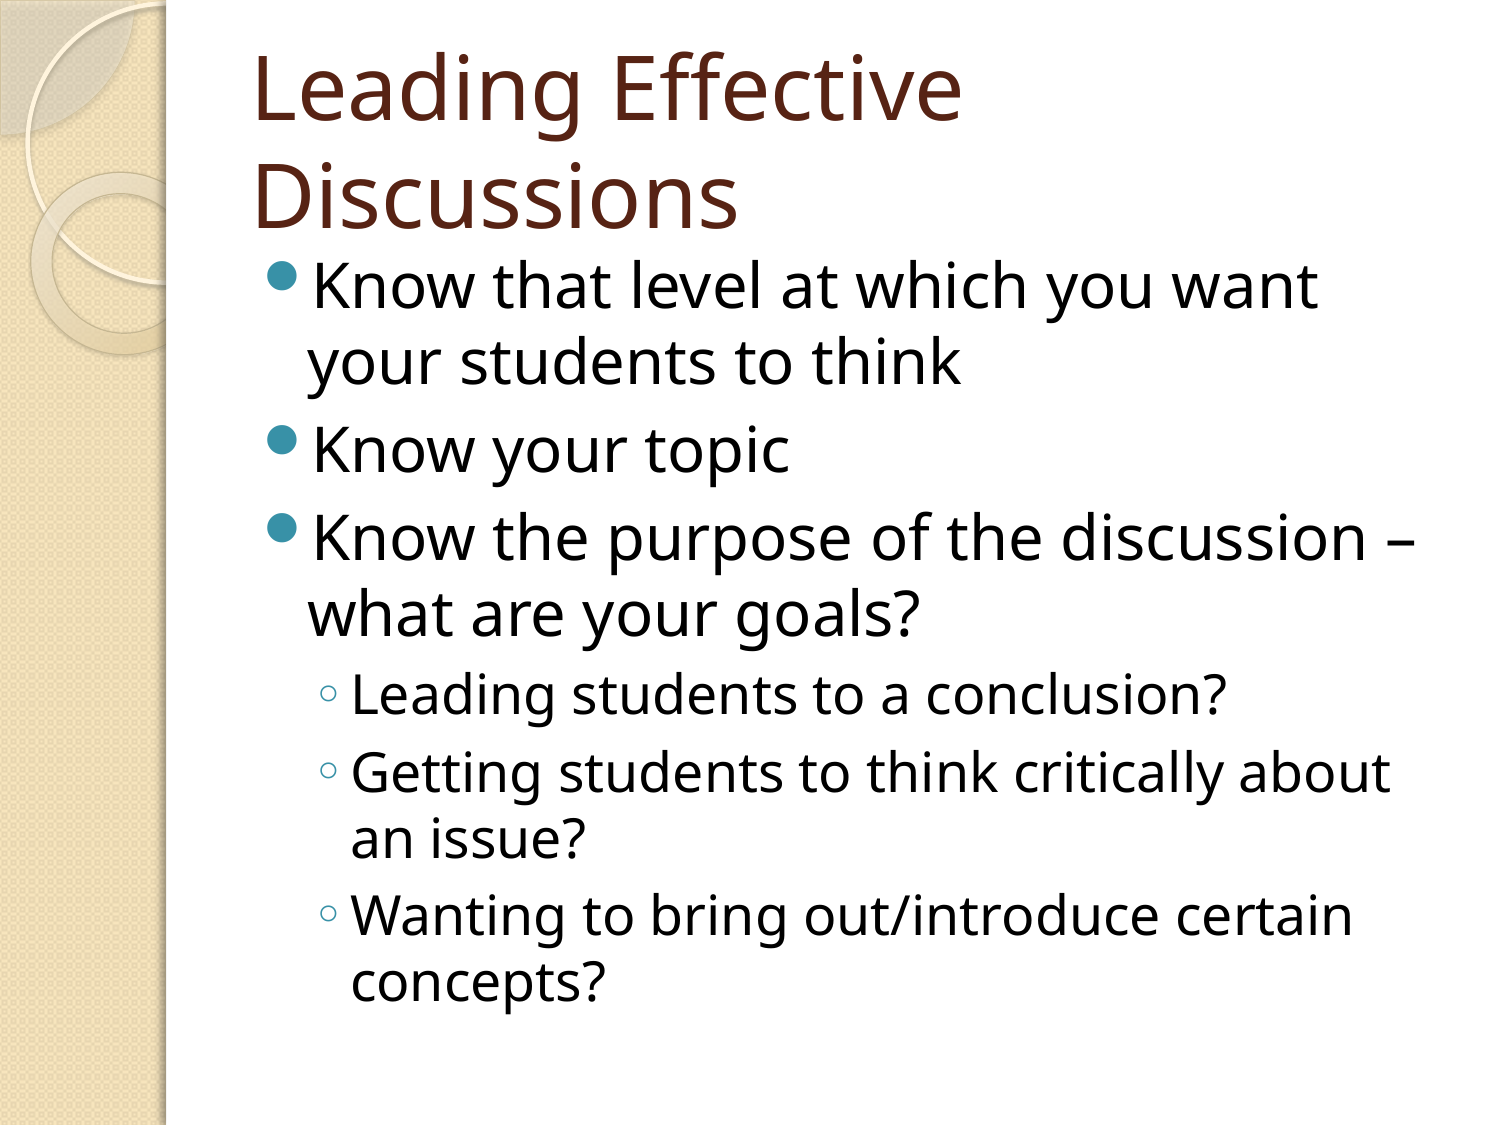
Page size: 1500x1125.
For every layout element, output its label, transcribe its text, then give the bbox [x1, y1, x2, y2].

list Know that level at which you want your students to think Know your topic Know the purpose of the discussion – what are your goals? Leading students to a conclusion? Getting students to think critically about an issue? Wanting to bring out/introduce certain concepts? [235, 237, 1466, 1025]
title Leading Effective Discussions [235, 45, 1466, 233]
